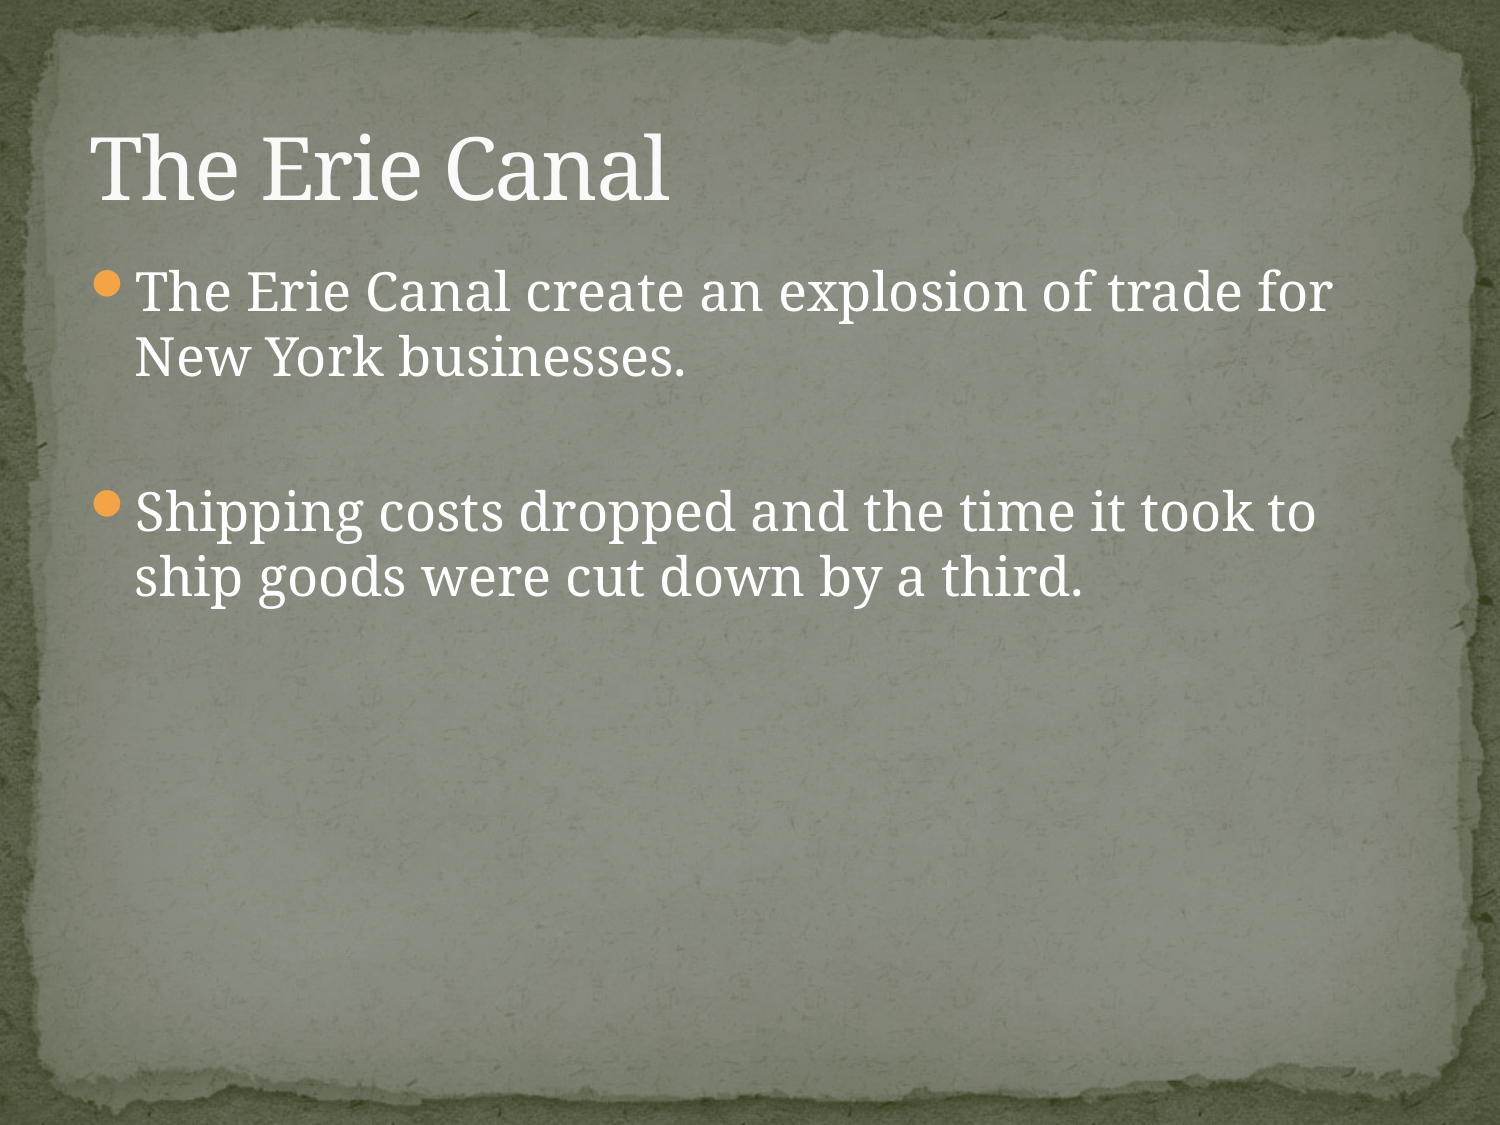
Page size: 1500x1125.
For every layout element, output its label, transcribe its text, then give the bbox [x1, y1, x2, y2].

title The Erie Canal [74, 24, 1425, 225]
list The Erie Canal create an explosion of trade for New York businesses. Shipping costs dropped and the time it took to ship goods were cut down by a third. [75, 249, 1425, 1000]
